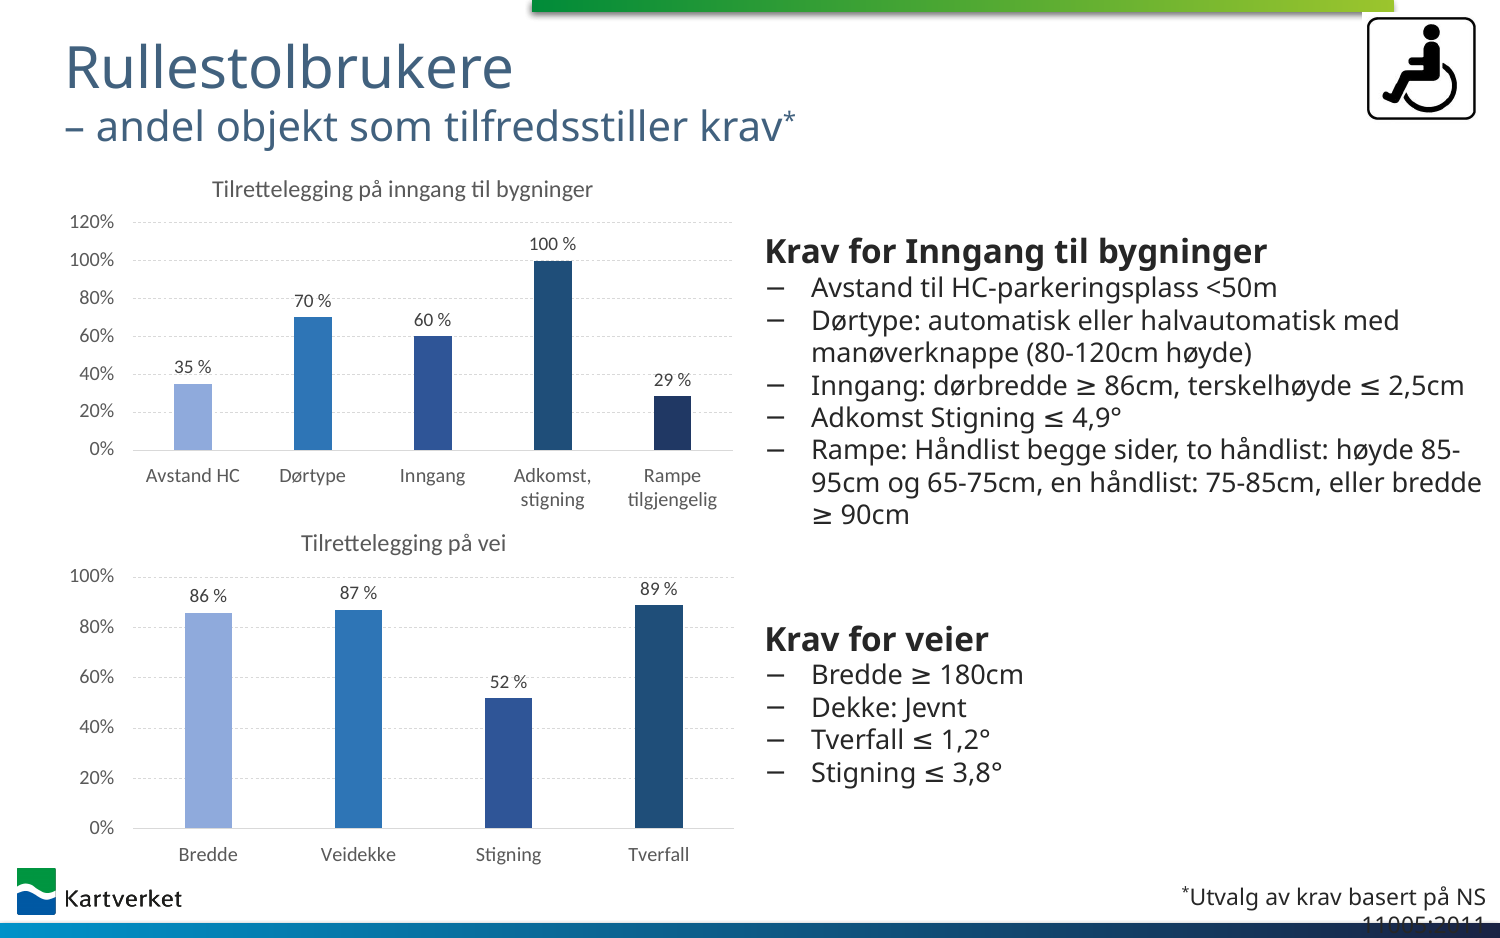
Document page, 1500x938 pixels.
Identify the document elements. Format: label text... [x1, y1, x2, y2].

picture [62, 166, 744, 519]
text_box Krav for Inngang til bygninger Avstand til HC-parkeringsplass <50m Dørtype: automatisk eller halvautomatisk med manøverknappe (80-120cm høyde) Inngang: dørbredde ≥ 86cm, terskelhøyde ≤ 2,5cm Adkomst Stigning ≤ 4,9° Rampe: Håndlist begge sider, to håndlist: høyde 85-95cm og 65-75cm, en håndlist: 75-85cm, eller bredde ≥ 90cm [749, 223, 1500, 538]
picture [62, 520, 746, 874]
picture [1362, 12, 1481, 126]
text_box Krav for veier Bredde ≥ 180cm Dekke: Jevnt Tverfall ≤ 1,2° Stigning ≤ 3,8° [749, 610, 1500, 795]
text_box *Utvalg av krav basert på NS 11005:2011 [1068, 873, 1500, 938]
text_box Rullestolbrukere – andel objekt som tilfredsstiller krav* [49, 25, 1431, 158]
